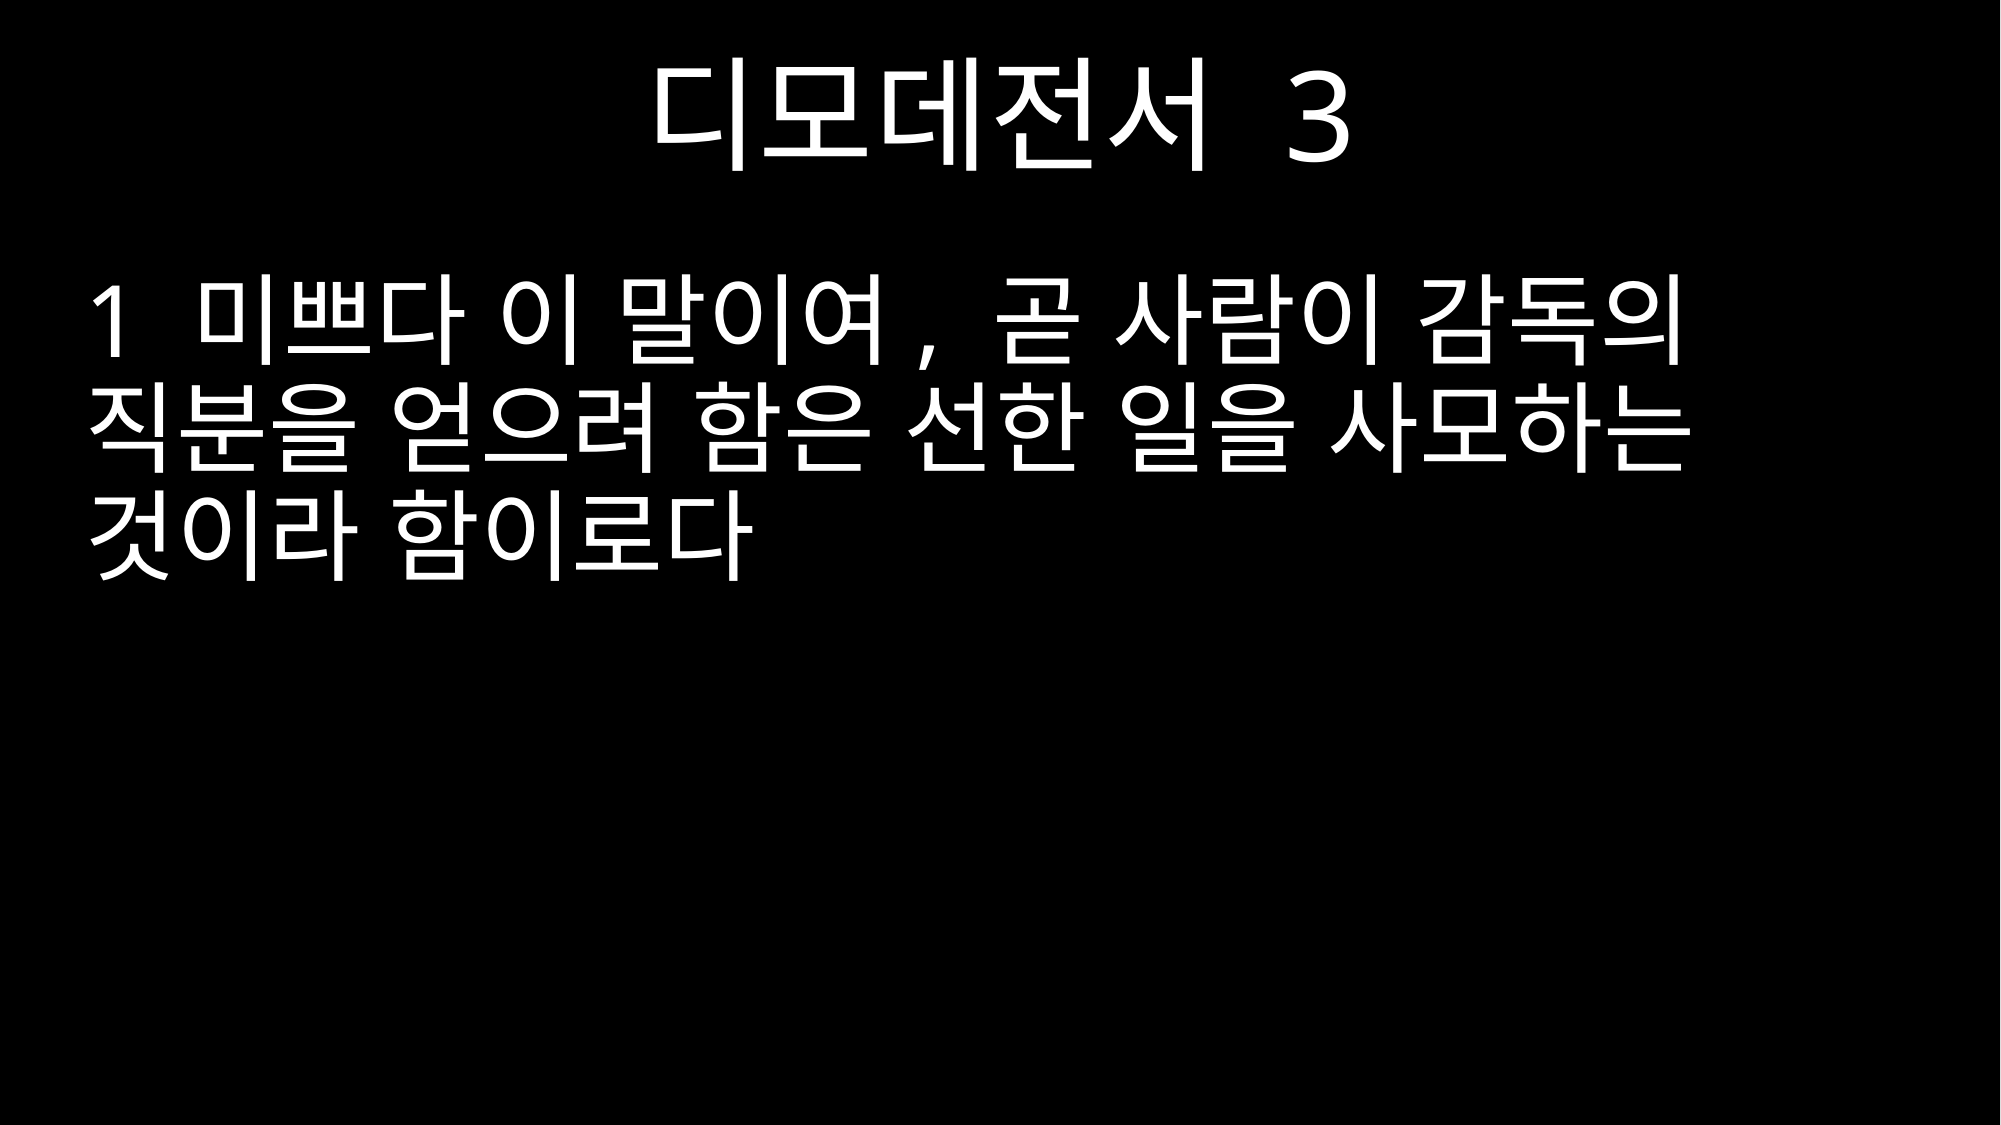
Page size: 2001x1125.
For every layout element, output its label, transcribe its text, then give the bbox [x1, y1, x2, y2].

footer 디모데전서 3 [0, 32, 2000, 192]
list 1 미쁘다 이 말이여, 곧 사람이 감독의 직분을 얻으려 함은 선한 일을 사모하는 것이라 함이로다 [69, 263, 1953, 423]
picture [0, 0, 2001, 1125]
